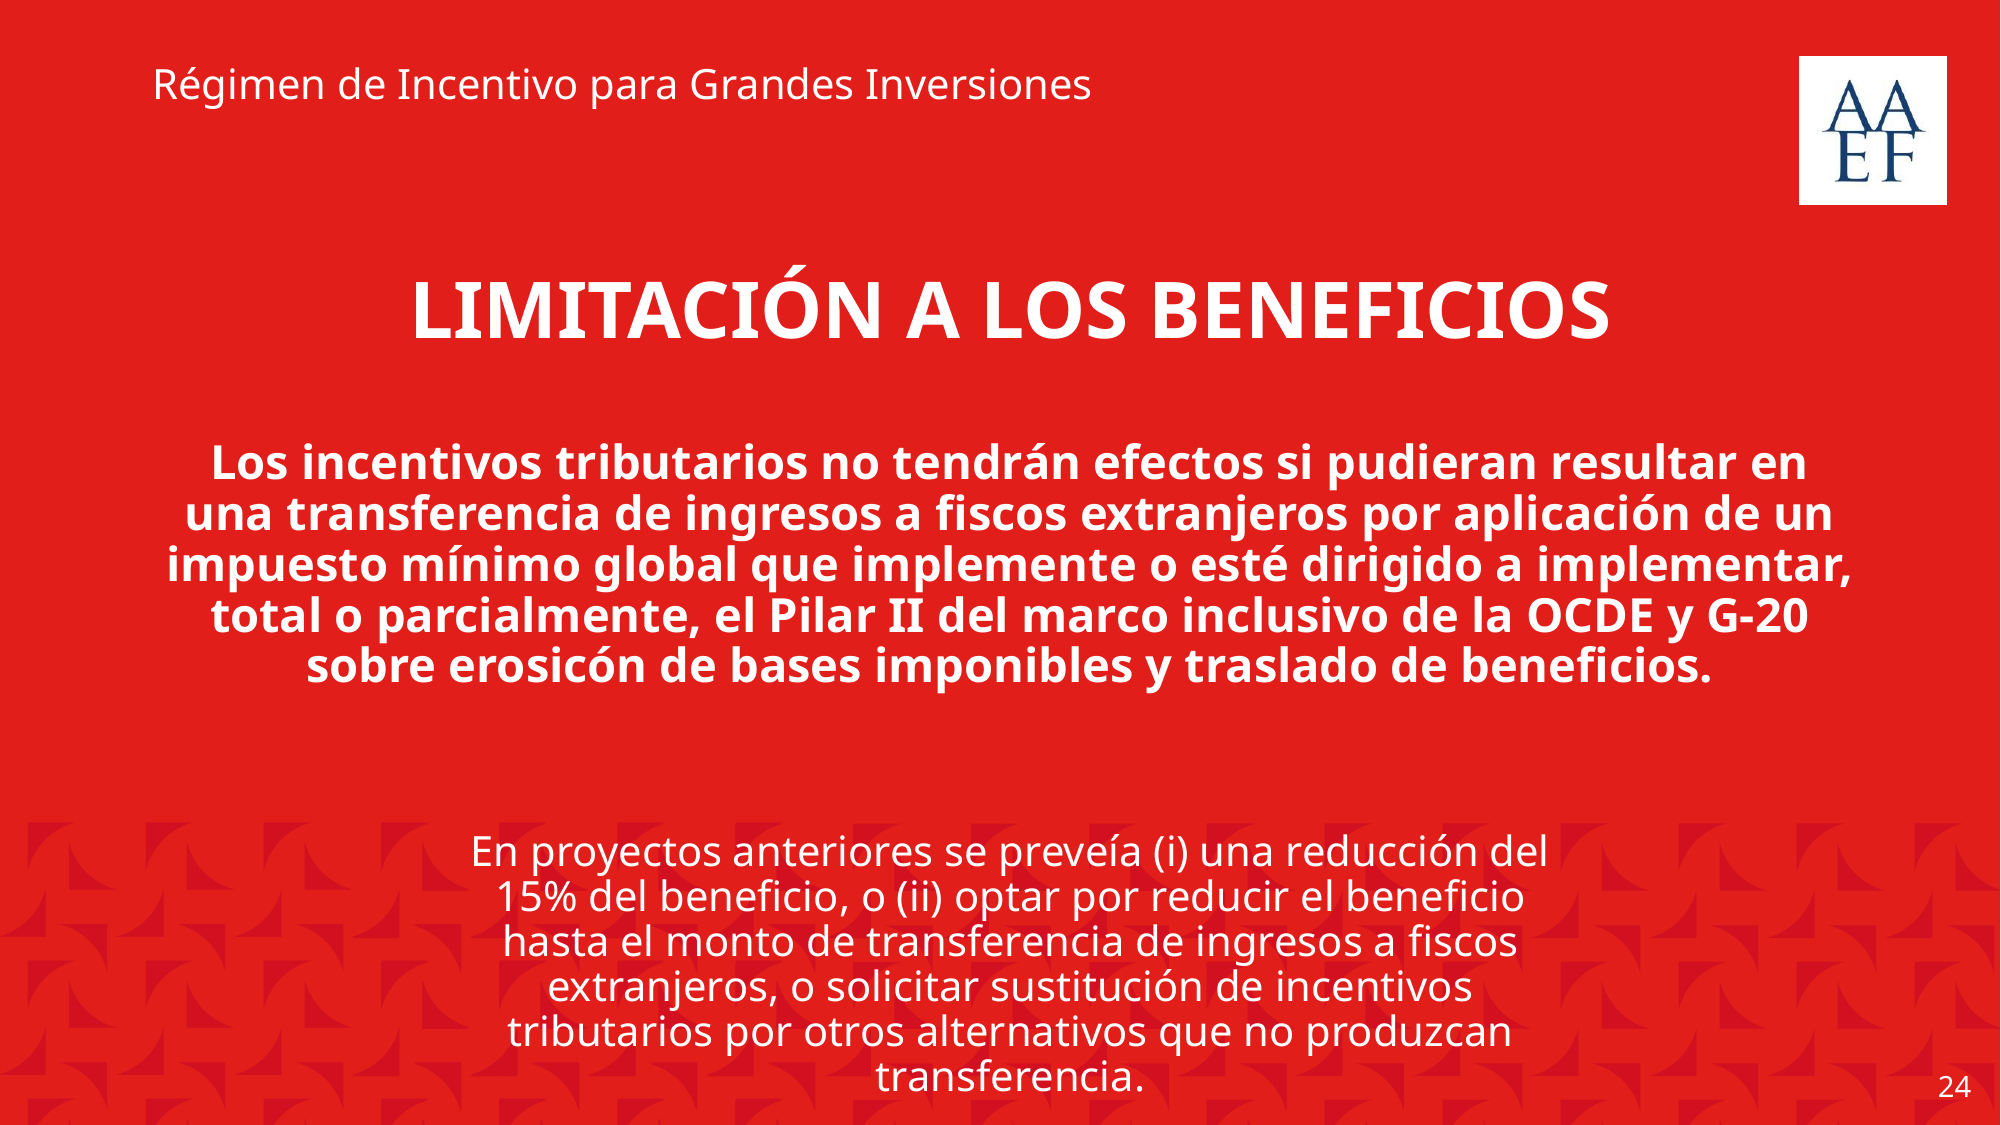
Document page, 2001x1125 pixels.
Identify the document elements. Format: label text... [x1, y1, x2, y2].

picture [0, 0, 2001, 1125]
text_box En proyectos anteriores se preveía (i) una reducción del 15% del beneficio, o (ii) optar por reducir el beneficio hasta el monto de transferencia de ingresos a fiscos extranjeros, o solicitar sustitución de incentivos tributarios por otros alternativos que no produzcan transferencia. [456, 822, 1565, 886]
title LIMITACIÓN A LOS BENEFICIOS Los incentivos tributarios no tendrán efectos si pudieran resultar en una transferencia de ingresos a fiscos extranjeros por aplicación de un impuesto mínimo global que implemente o esté dirigido a implementar, total o parcialmente, el Pilar II del marco inclusivo de la OCDE y G-20 sobre erosicón de bases imponibles y traslado de beneficios. [147, 255, 1873, 902]
text_box Régimen de Incentivo para Grandes Inversiones [137, 56, 1247, 120]
